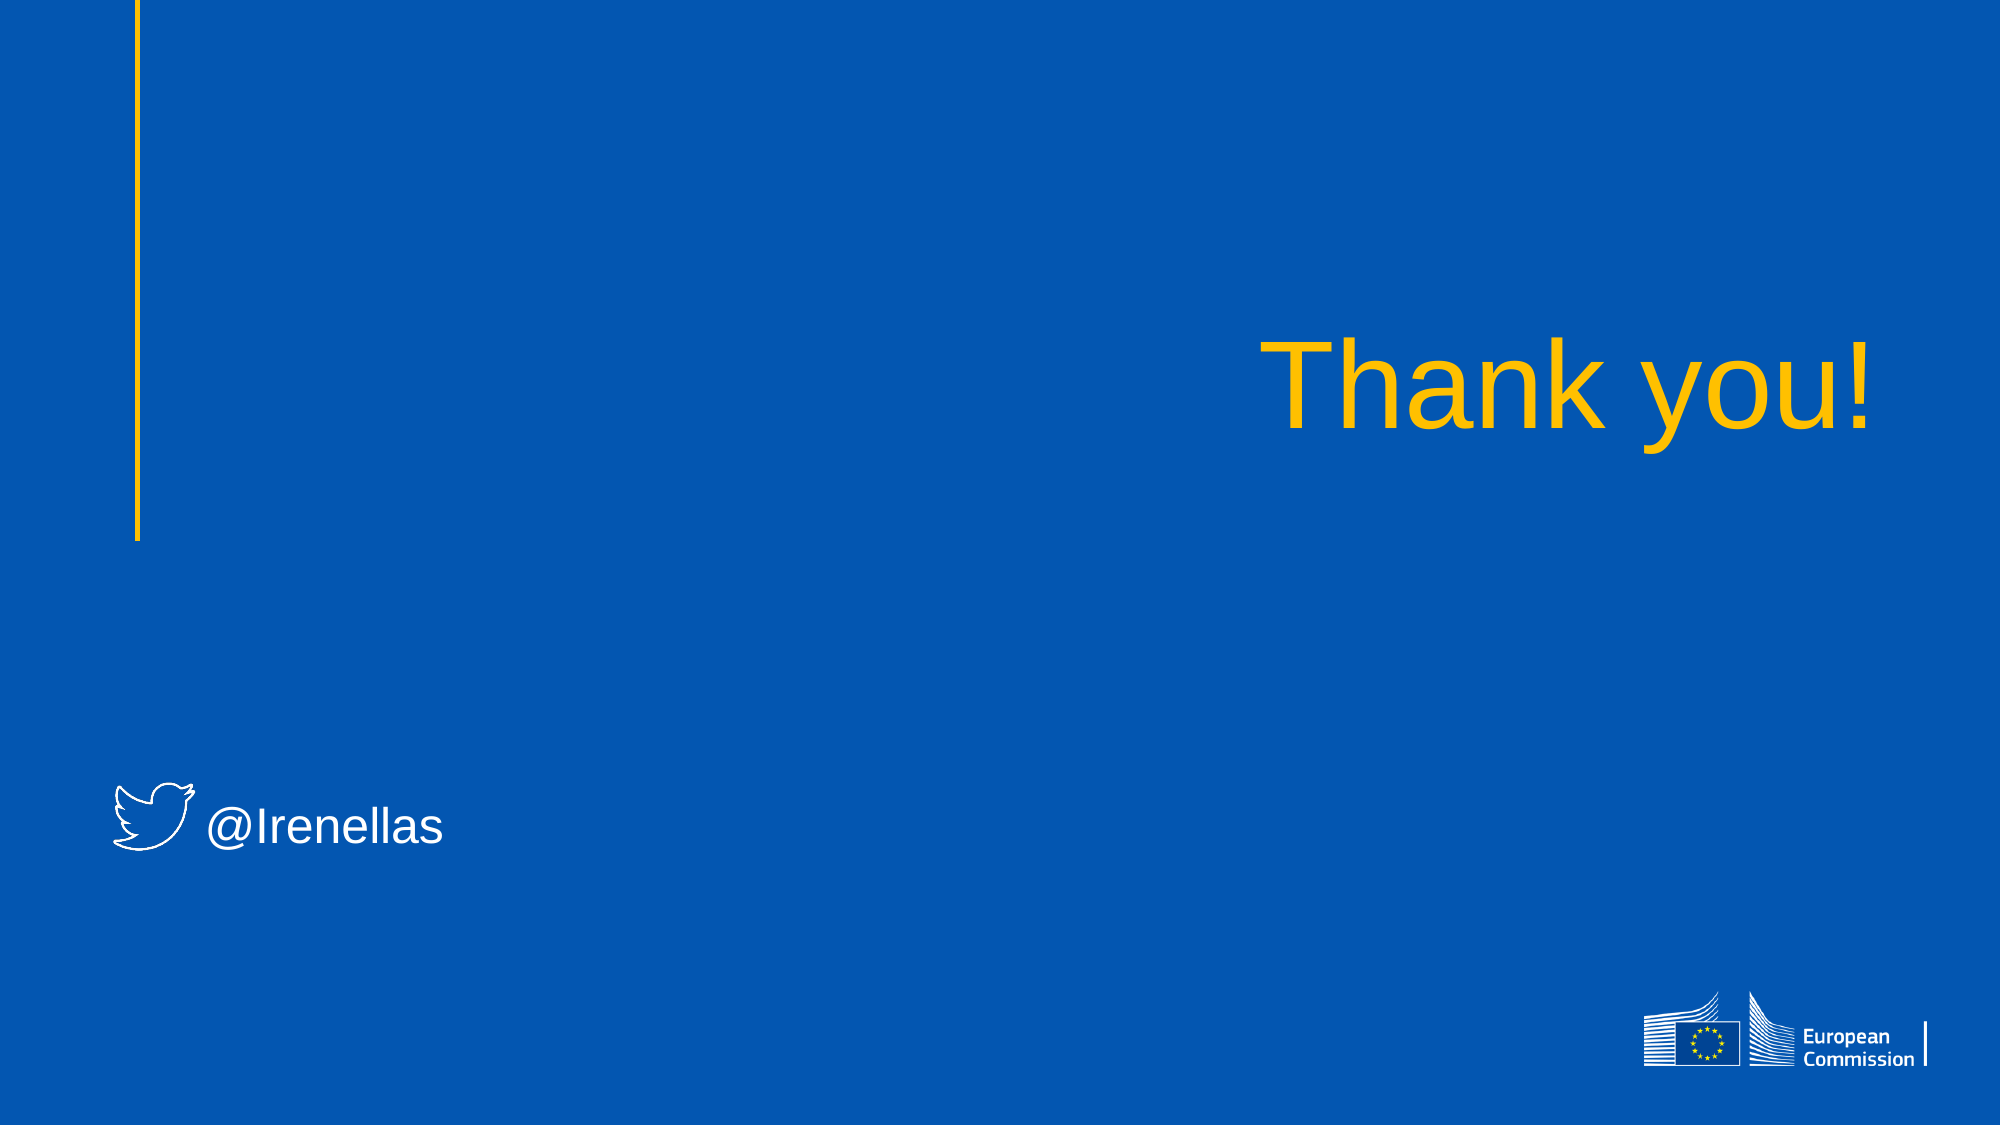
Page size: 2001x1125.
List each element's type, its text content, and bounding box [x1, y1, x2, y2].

picture [109, 766, 198, 863]
picture [1644, 991, 1927, 1066]
title Thank you! [175, 184, 1927, 576]
subtitle @Irenellas [175, 590, 1927, 863]
